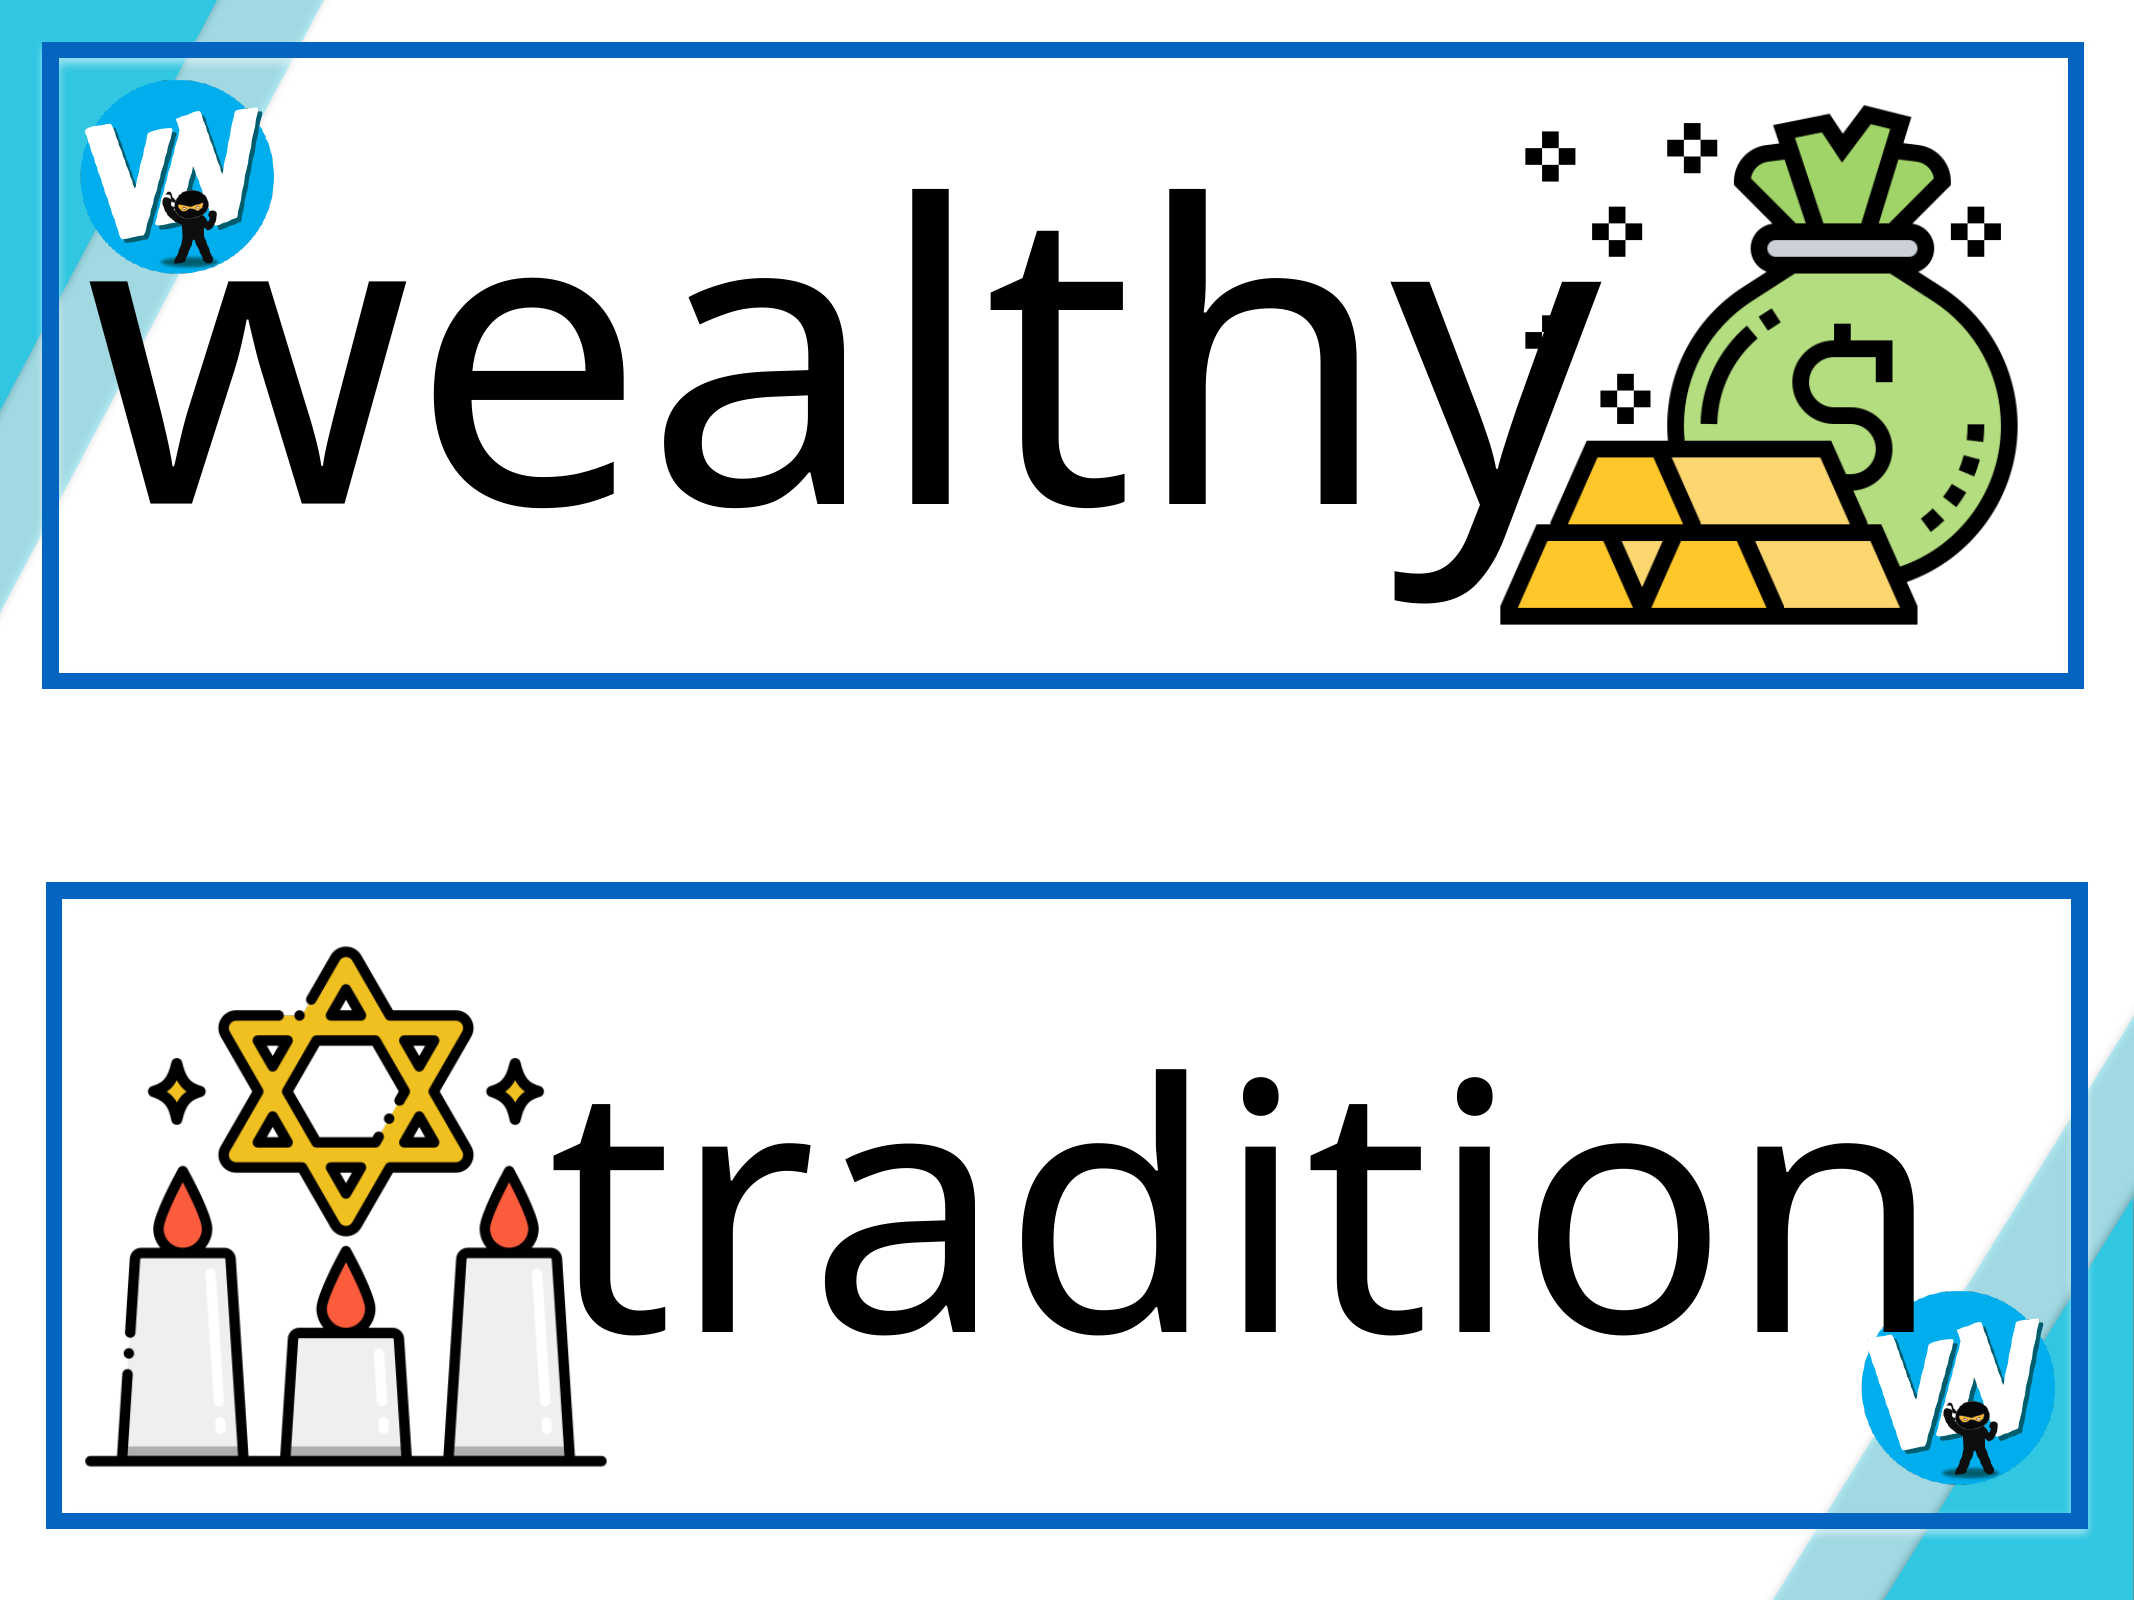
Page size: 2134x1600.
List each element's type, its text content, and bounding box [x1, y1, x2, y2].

text_box [92, 890, 1956, 978]
picture [57, 77, 299, 278]
picture [79, 939, 614, 1474]
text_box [1963, 235, 2134, 1600]
picture [1492, 98, 2026, 633]
text_box tradition [622, 978, 1956, 1411]
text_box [0, 0, 81, 1544]
picture [1837, 1288, 2080, 1488]
text_box [92, 50, 2076, 227]
text_box wealthy [92, 81, 1611, 596]
text_box [92, 1411, 1956, 1522]
text_box [92, 596, 1956, 681]
